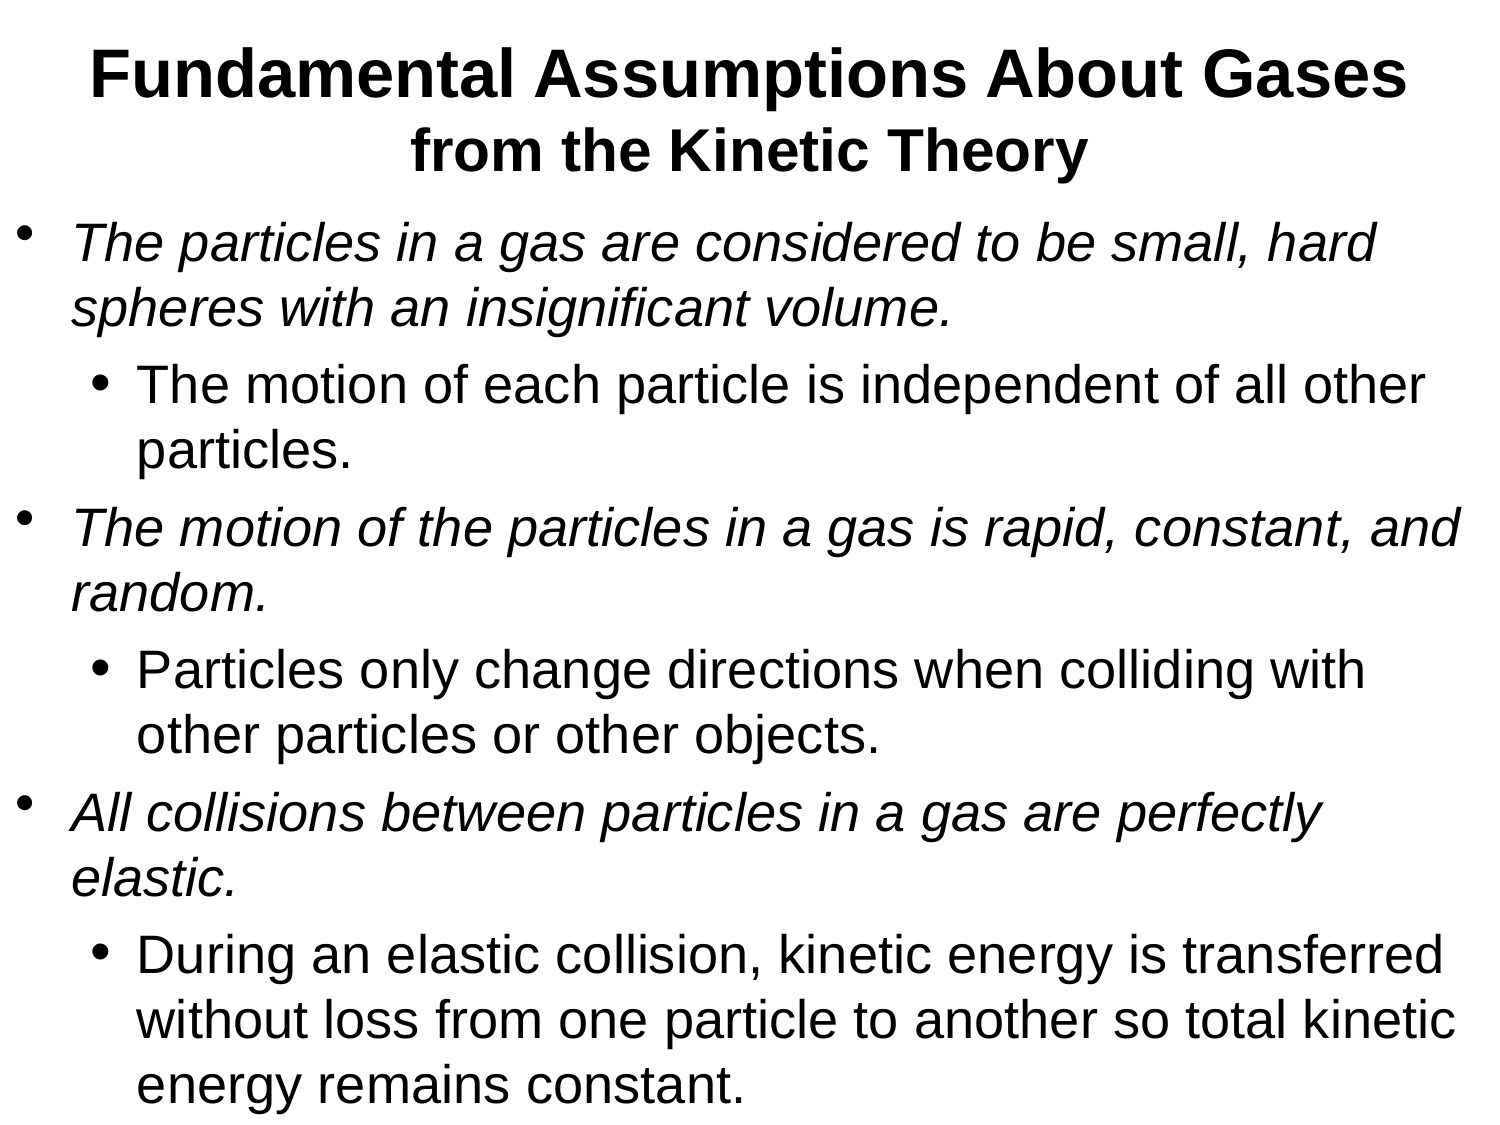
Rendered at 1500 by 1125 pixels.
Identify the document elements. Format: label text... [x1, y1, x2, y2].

title Fundamental Assumptions About Gases from the Kinetic Theory [0, 4, 1500, 199]
list The particles in a gas are considered to be small, hard spheres with an insignificant volume. The motion of each particle is independent of all other particles. The motion of the particles in a gas is rapid, constant, and random. Particles only change directions when colliding with other particles or other objects. All collisions between particles in a gas are perfectly elastic. During an elastic collision, kinetic energy is transferred without loss from one particle to another so total kinetic energy remains constant. [0, 199, 1500, 1122]
